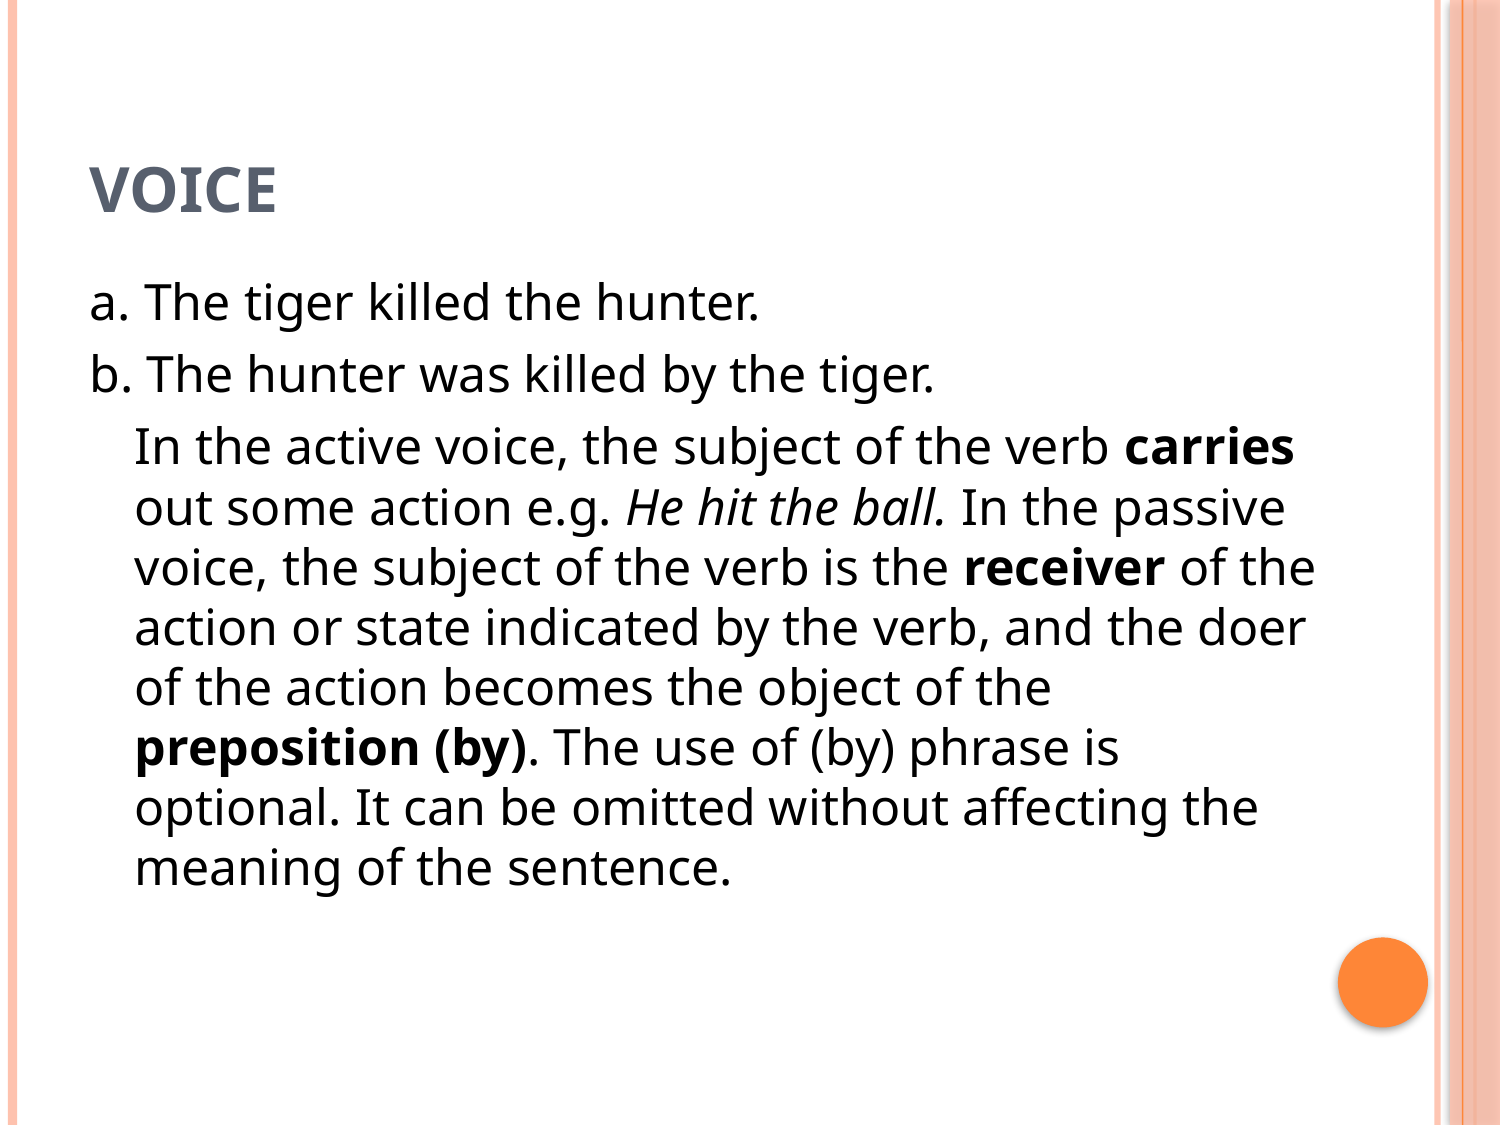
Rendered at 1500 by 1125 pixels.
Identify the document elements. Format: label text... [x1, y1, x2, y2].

list a. The tiger killed the hunter. b. The hunter was killed by the tiger. In the active voice, the subject of the verb carries out some action e.g. He hit the ball. In the passive voice, the subject of the verb is the receiver of the action or state indicated by the verb, and the doer of the action becomes the object of the preposition (by). The use of (by) phrase is optional. It can be omitted without affecting the meaning of the sentence. [75, 262, 1348, 1062]
title Voice [75, 45, 1300, 233]
